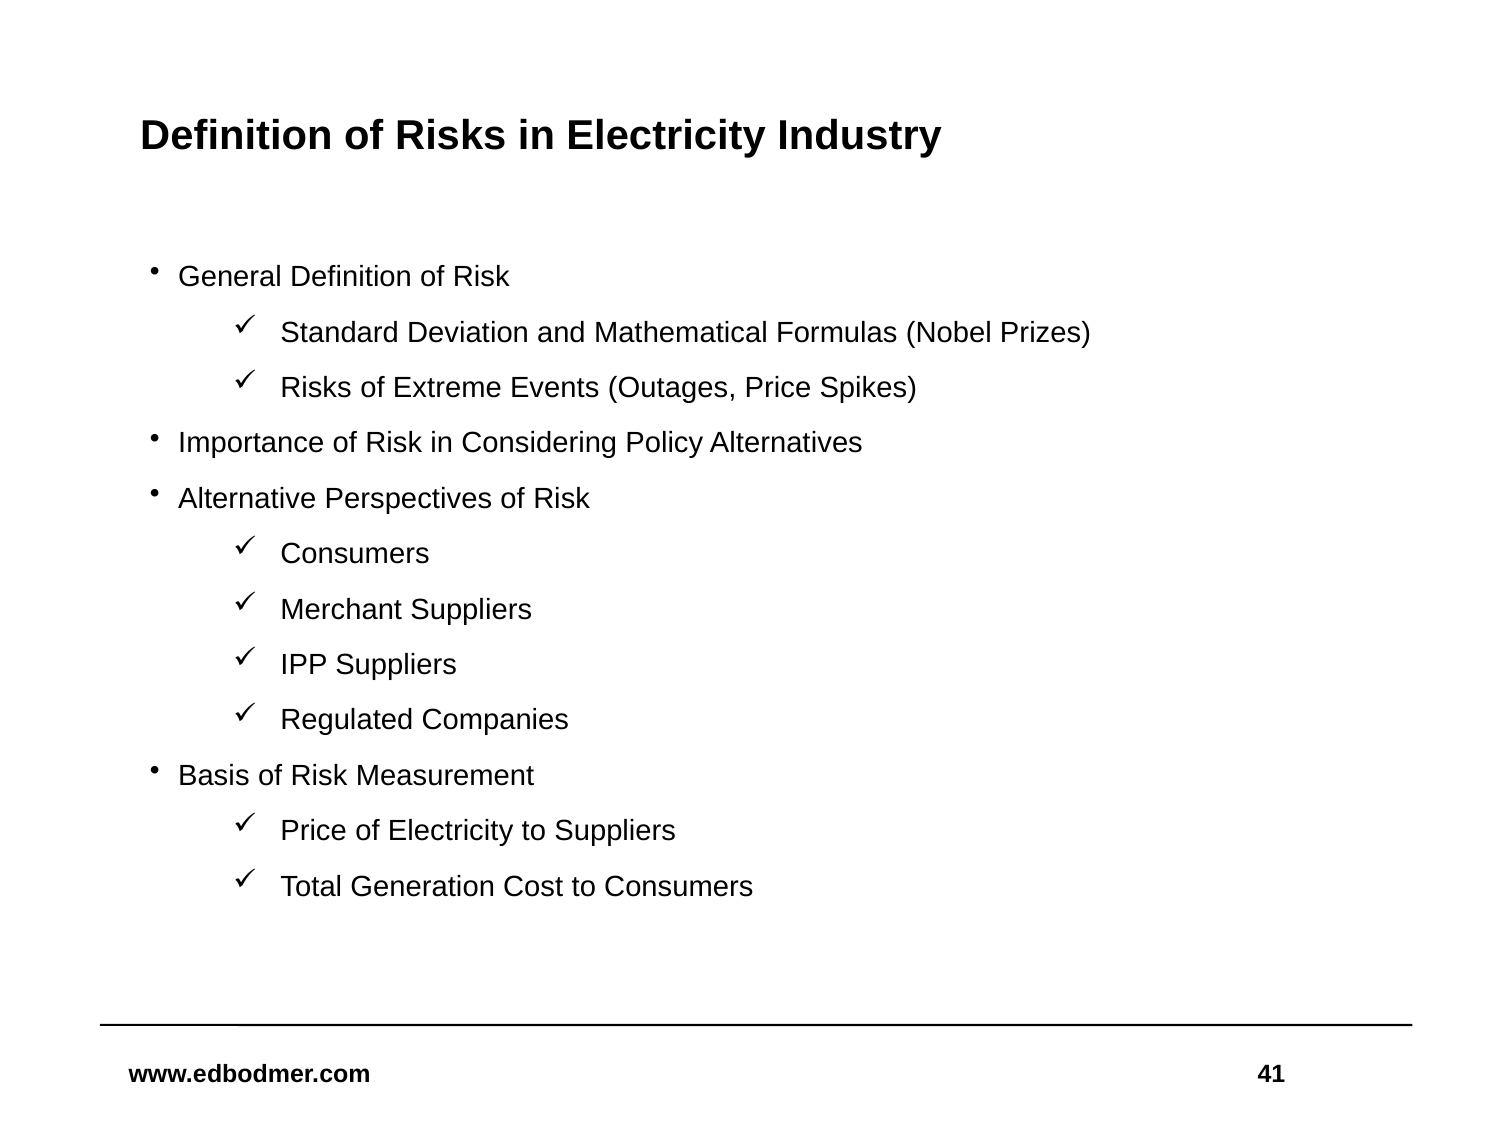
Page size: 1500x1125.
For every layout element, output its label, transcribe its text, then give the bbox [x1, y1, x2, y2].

list General Definition of Risk Standard Deviation and Mathematical Formulas (Nobel Prizes) Risks of Extreme Events (Outages, Price Spikes) Importance of Risk in Considering Policy Alternatives Alternative Perspectives of Risk Consumers Merchant Suppliers IPP Suppliers Regulated Companies Basis of Risk Measurement Price of Electricity to Suppliers Total Generation Cost to Consumers [125, 249, 1375, 1000]
title Definition of Risks in Electricity Industry [125, 99, 1288, 225]
